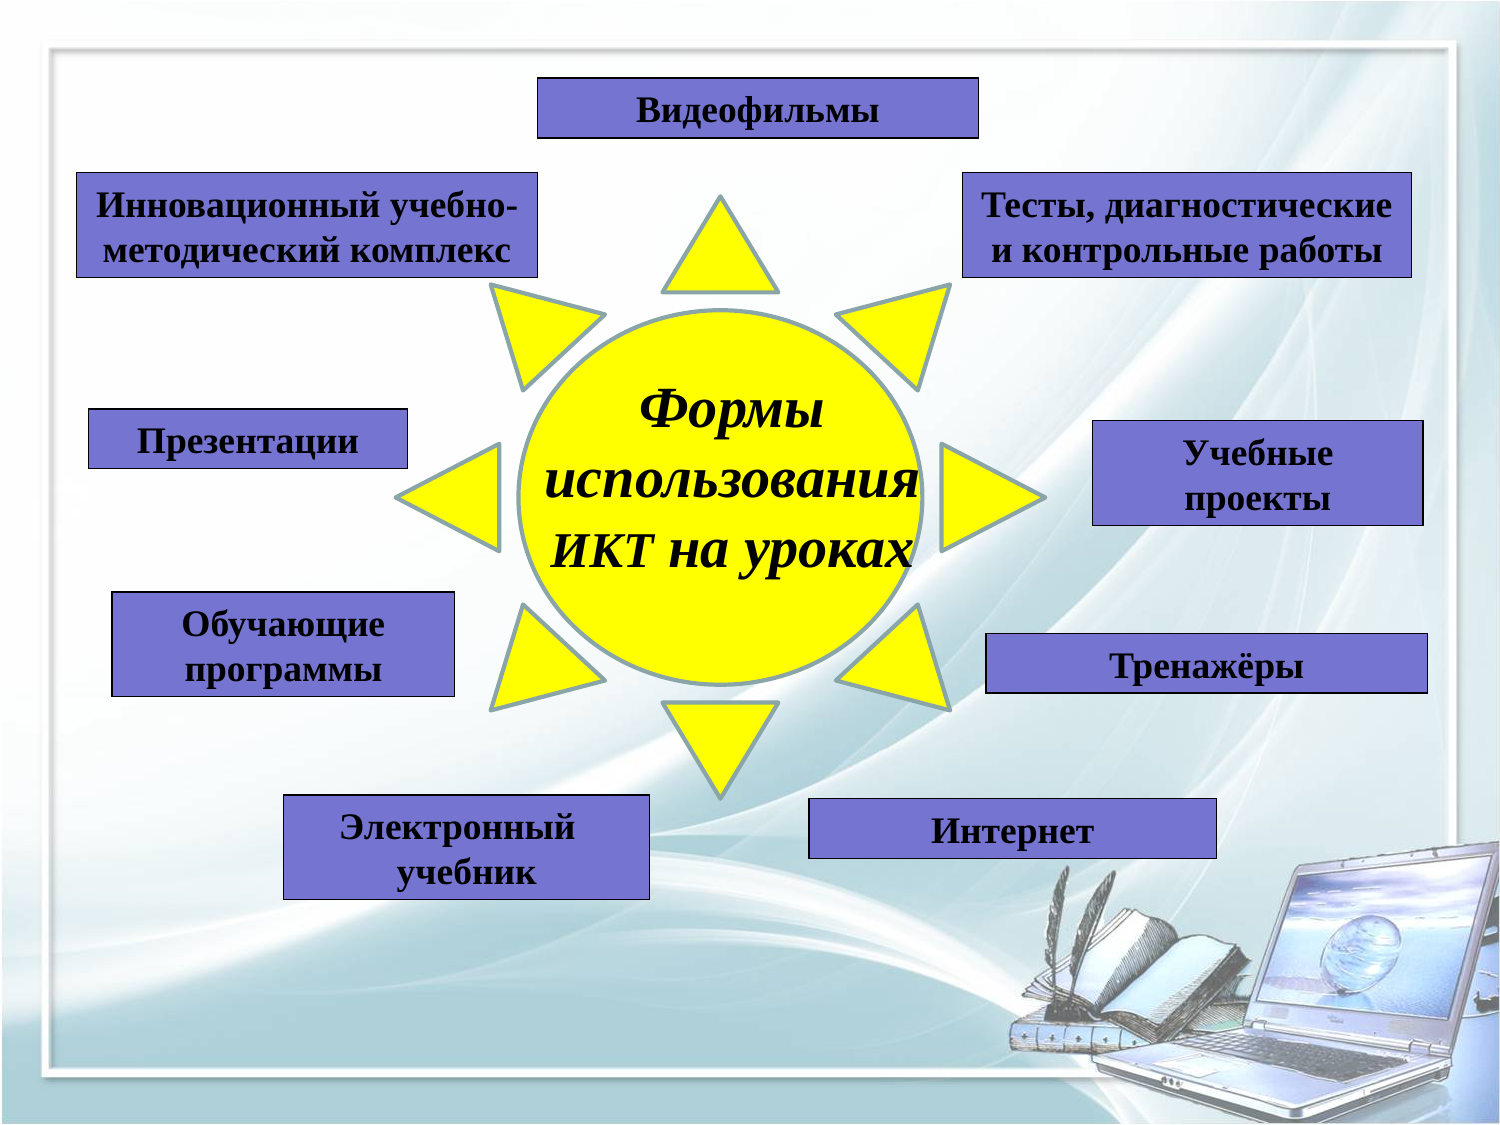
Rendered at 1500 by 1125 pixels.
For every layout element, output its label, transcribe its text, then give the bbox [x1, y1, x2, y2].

text_box [488, 282, 608, 365]
text_box [578, 308, 862, 361]
text_box [393, 441, 502, 554]
text_box Обучающие программы [112, 591, 455, 697]
text_box Презентации [88, 408, 408, 469]
text_box Электронный учебник [283, 795, 650, 900]
text_box [951, 446, 1048, 549]
text_box [833, 282, 953, 361]
text_box Тренажёры [986, 633, 1428, 694]
text_box Тесты, диагностические и контрольные работы [962, 172, 1412, 278]
text_box [833, 602, 953, 713]
text_box [540, 587, 901, 687]
text_box [660, 700, 781, 801]
text_box [660, 194, 781, 295]
picture [0, 0, 1500, 1125]
text_box Видеофильмы [537, 78, 979, 138]
text_box Инновационный учебно-методический комплекс [76, 172, 538, 278]
text_box Интернет [809, 798, 1217, 859]
text_box [488, 602, 608, 713]
text_box Формы использованияИКТ на уроках [513, 361, 951, 587]
text_box Учебные проекты [1092, 420, 1424, 526]
